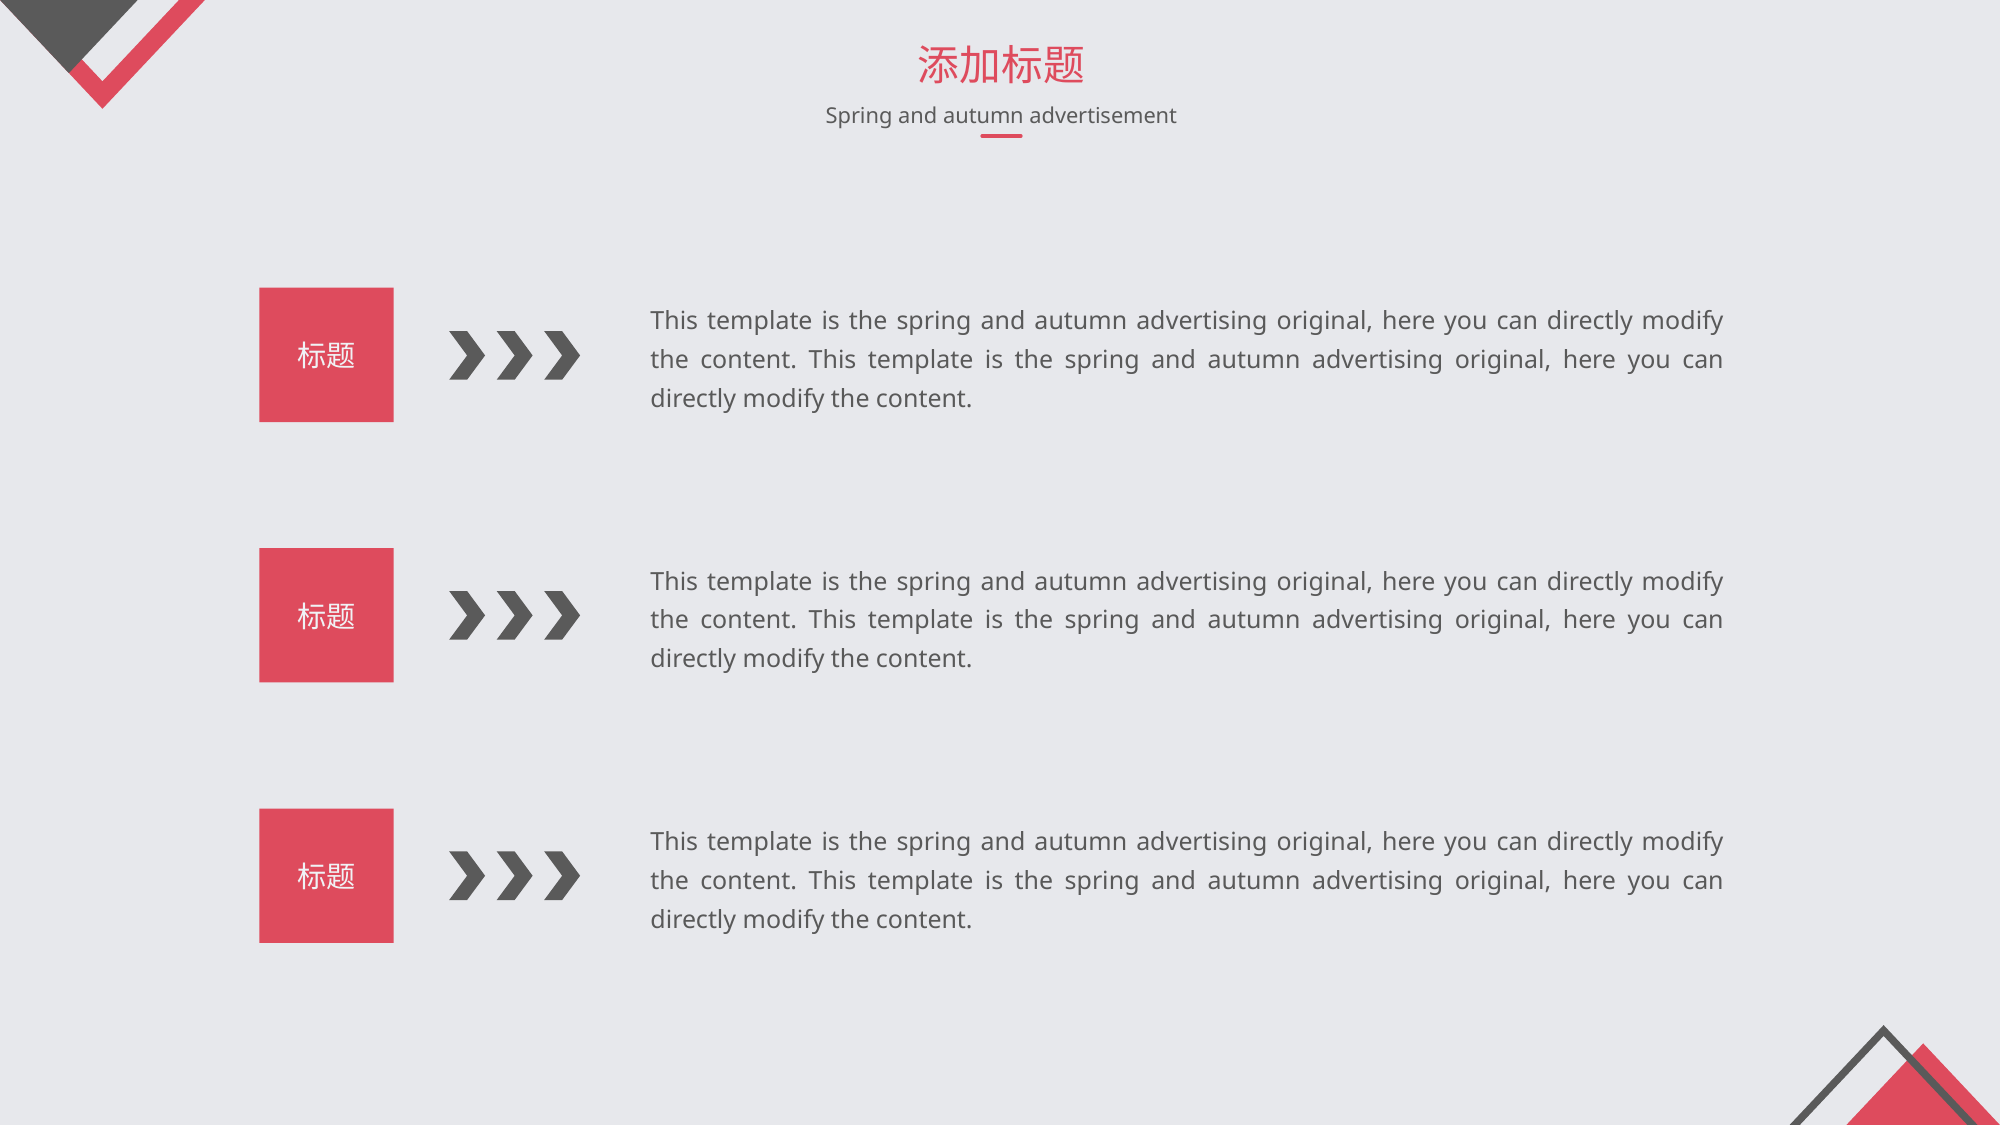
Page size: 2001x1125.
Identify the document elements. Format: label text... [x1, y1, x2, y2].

text_box [447, 589, 487, 641]
text_box [542, 850, 582, 902]
text_box This template is the spring and autumn advertising original, here you can directly modify the content. This template is the spring and autumn advertising original, here you can directly modify the content. [635, 548, 1741, 681]
text_box [542, 330, 582, 381]
text_box 添加标题 [903, 31, 1100, 86]
text_box 标题 [258, 807, 395, 944]
text_box Spring and autumn advertisement [739, 86, 1264, 136]
text_box 标题 [258, 547, 395, 683]
text_box [494, 589, 534, 641]
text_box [0, 0, 205, 109]
text_box 标题 [258, 287, 395, 423]
text_box [447, 330, 487, 381]
text_box This template is the spring and autumn advertising original, here you can directly modify the content. This template is the spring and autumn advertising original, here you can directly modify the content. [635, 288, 1741, 420]
text_box [494, 330, 534, 381]
text_box [447, 850, 487, 902]
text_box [1789, 1024, 2000, 1125]
text_box [542, 589, 582, 641]
text_box [494, 850, 534, 902]
text_box This template is the spring and autumn advertising original, here you can directly modify the content. This template is the spring and autumn advertising original, here you can directly modify the content. [635, 809, 1741, 941]
